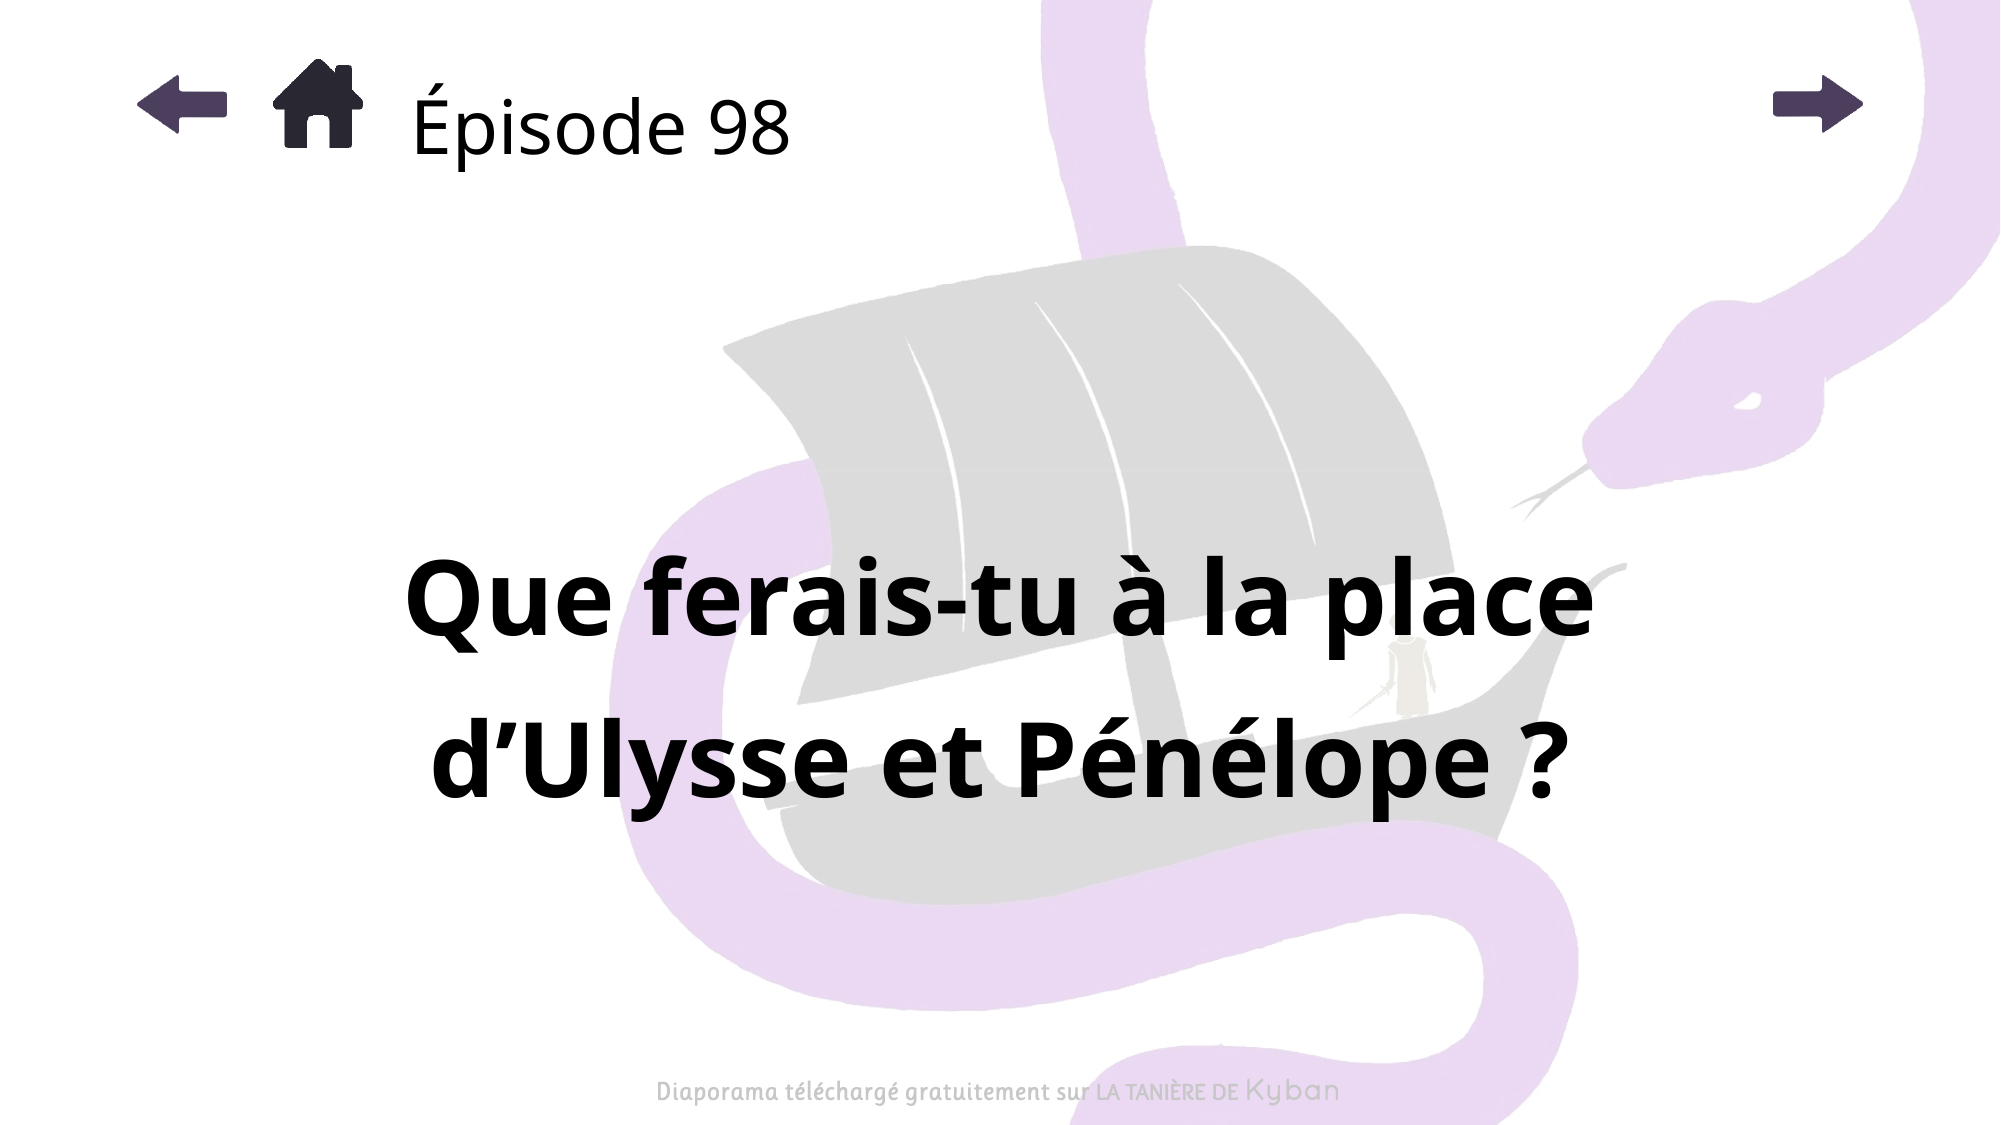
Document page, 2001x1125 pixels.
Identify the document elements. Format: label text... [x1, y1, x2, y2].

picture [0, 0, 2001, 1125]
title Épisode 98 [395, 59, 1863, 202]
list Que ferais-tu à la place d’Ulysse et Pénélope ? [137, 299, 1863, 1014]
